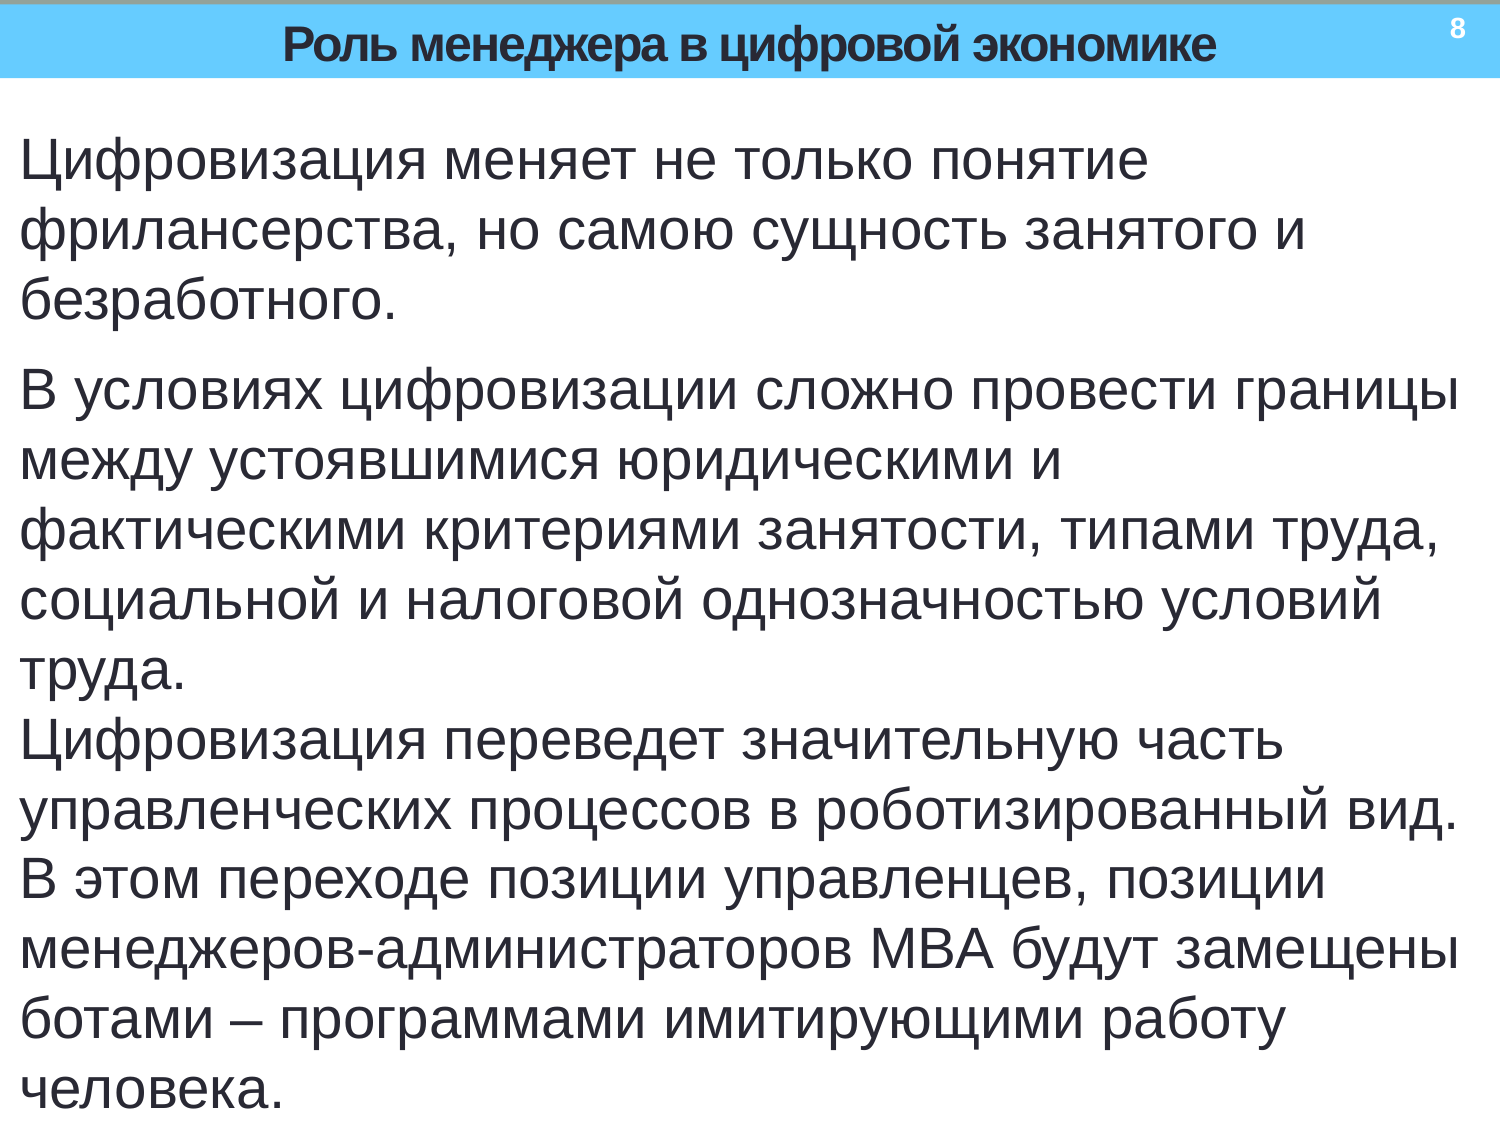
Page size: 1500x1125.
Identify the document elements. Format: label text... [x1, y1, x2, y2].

title Роль менеджера в цифровой экономике [0, 4, 1500, 79]
slide_number 8 [1435, 0, 1484, 54]
text_box Цифровизация меняет не только понятие фрилансерства, но самою сущность занятого и безработного. В условиях цифровизации сложно провести границы между устоявшимися юридическими и фактическими критериями занятости, типами труда, социальной и налоговой однозначностью условий труда. Цифровизация переведет значительную часть управленческих процессов в роботизированный вид. В этом переходе позиции управленцев, позиции менеджеров-администраторов МВА будут замещены ботами – программами имитирующими работу человека. [4, 113, 1483, 1125]
